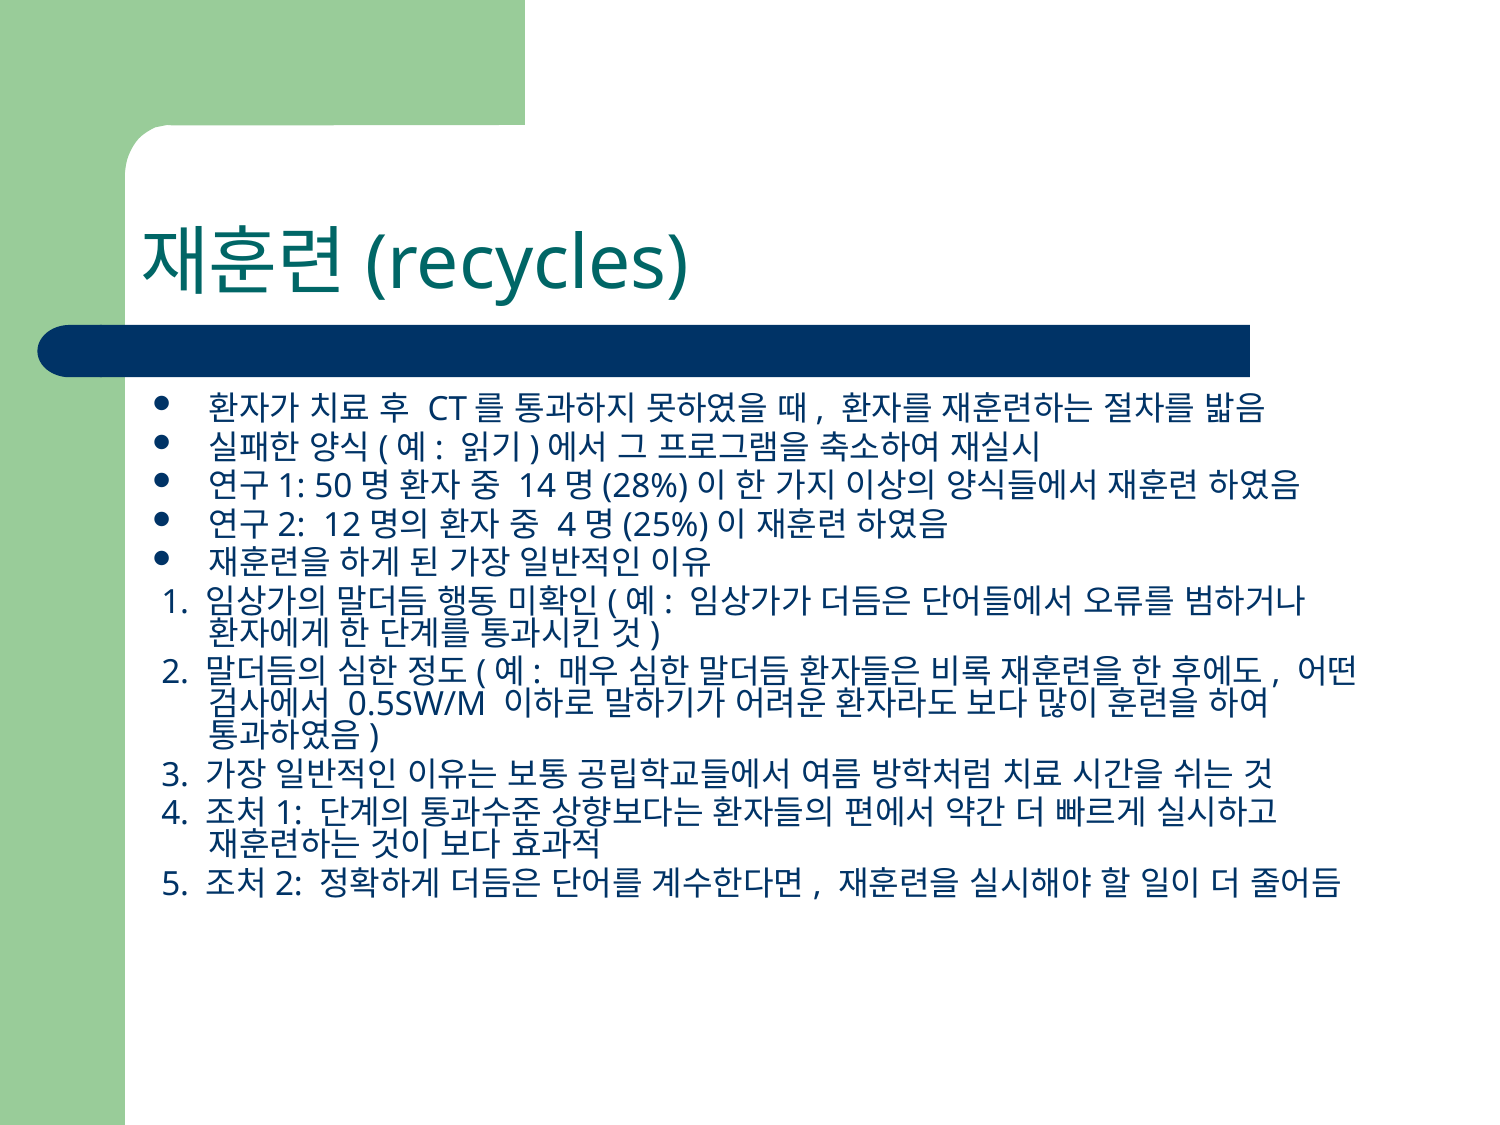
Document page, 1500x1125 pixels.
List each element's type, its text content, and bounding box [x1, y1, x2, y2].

title 재훈련(recycles) [124, 124, 1426, 313]
list 환자가 치료 후 CT를 통과하지 못하였을 때, 환자를 재훈련하는 절차를 밟음 실패한 양식(예: 읽기)에서 그 프로그램을 축소하여 재실시 연구1: 50명 환자 중 14명(28%)이 한 가지 이상의 양식들에서 재훈련 하였음 연구2: 12명의 환자 중 4명(25%)이 재훈련 하였음 재훈련을 하게 된 가장 일반적인 이유 1. 임상가의 말더듬 행동 미확인(예: 임상가가 더듬은 단어들에서 오류를 범하거나 환자에게 한 단계를 통과시킨 것) 2. 말더듬의 심한 정도(예: 매우 심한 말더듬 환자들은 비록 재훈련을 한 후에도, 어떤 검사에서 0.5SW/M 이하로 말하기가 어려운 환자라도 보다 많이 훈련을 하여 통과하였음) 3. 가장 일반적인 이유는 보통 공립학교들에서 여름 방학처럼 치료 시간을 쉬는 것 4. 조처1: 단계의 통과수준 상향보다는 환자들의 편에서 약간 더 빠르게 실시하고 재훈련하는 것이 보다 효과적 5. 조처2: 정확하게 더듬은 단어를 계수한다면, 재훈련을 실시해야 할 일이 더 줄어듬 [137, 387, 1400, 999]
